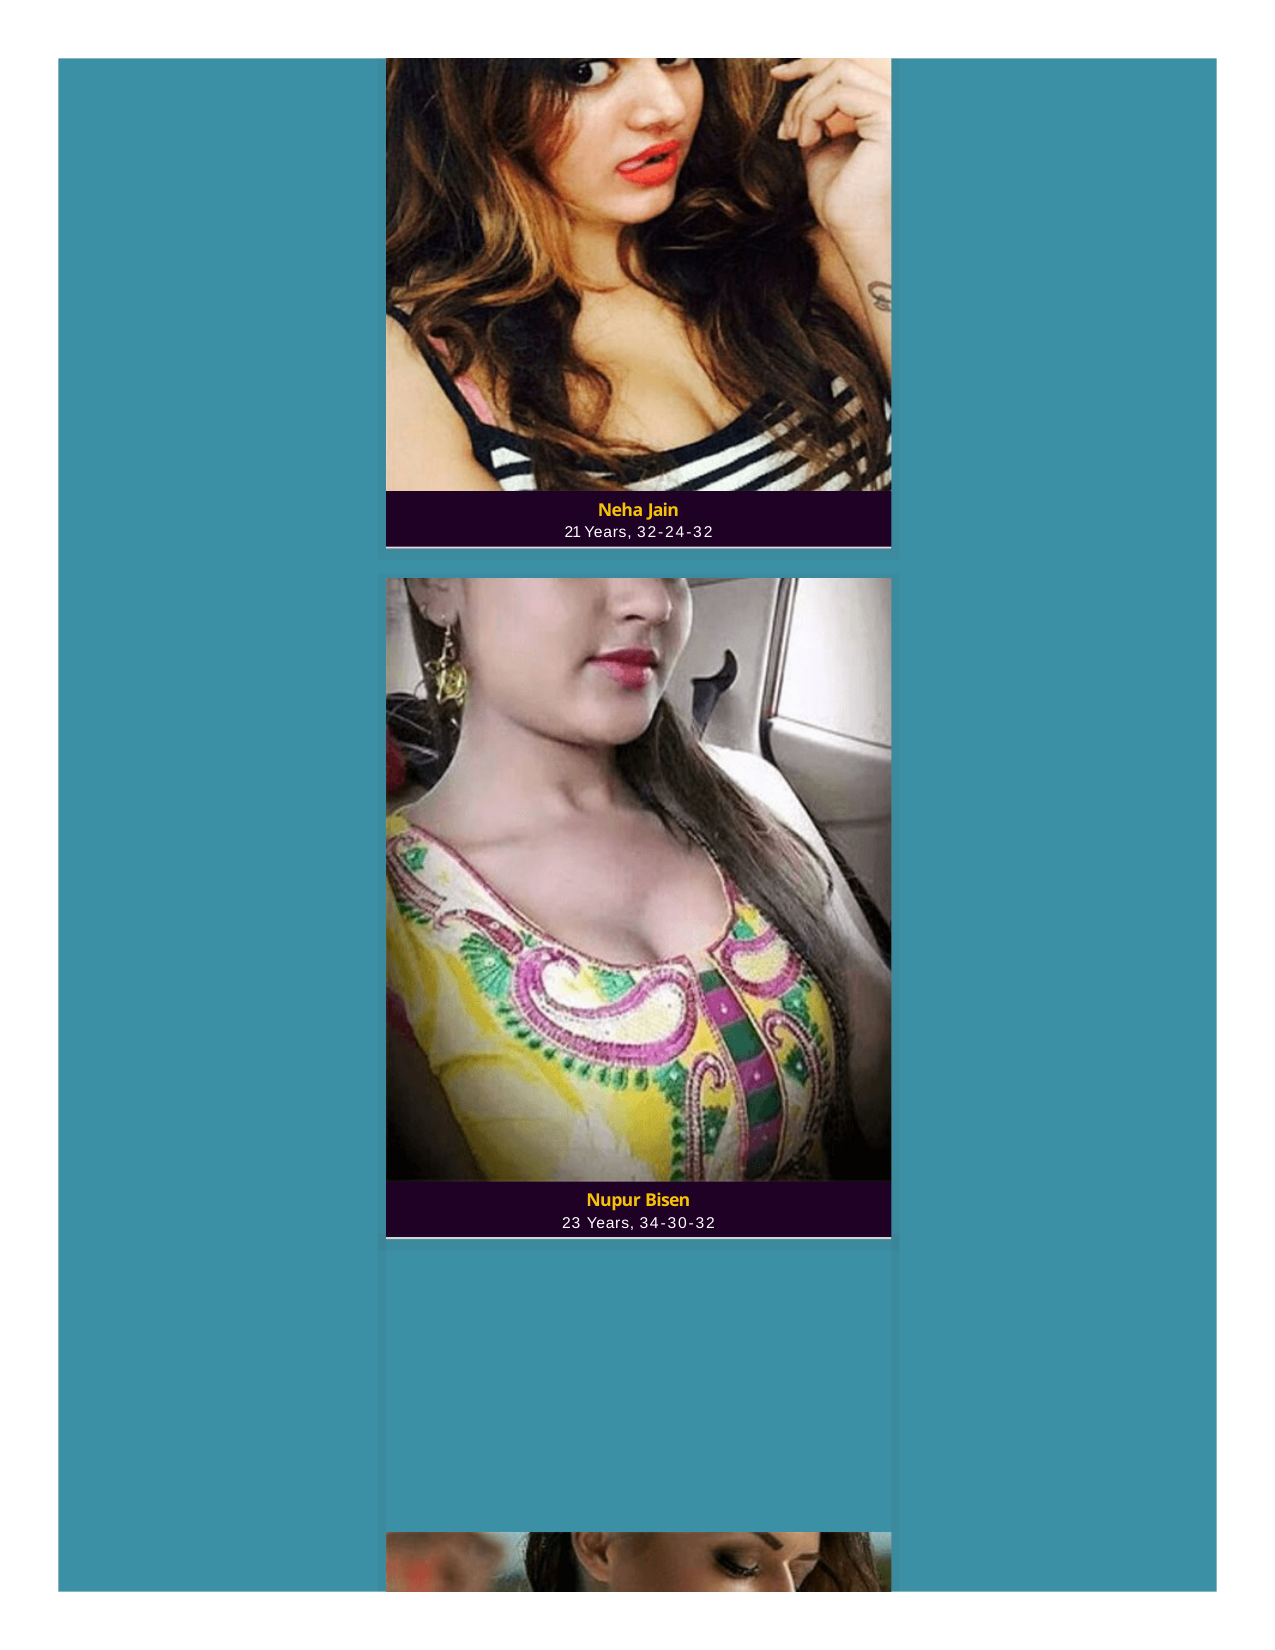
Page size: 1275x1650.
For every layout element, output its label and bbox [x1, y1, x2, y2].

text_box [377, 573, 900, 1233]
text_box [377, 1233, 900, 1592]
text_box [58, 58, 1217, 1592]
